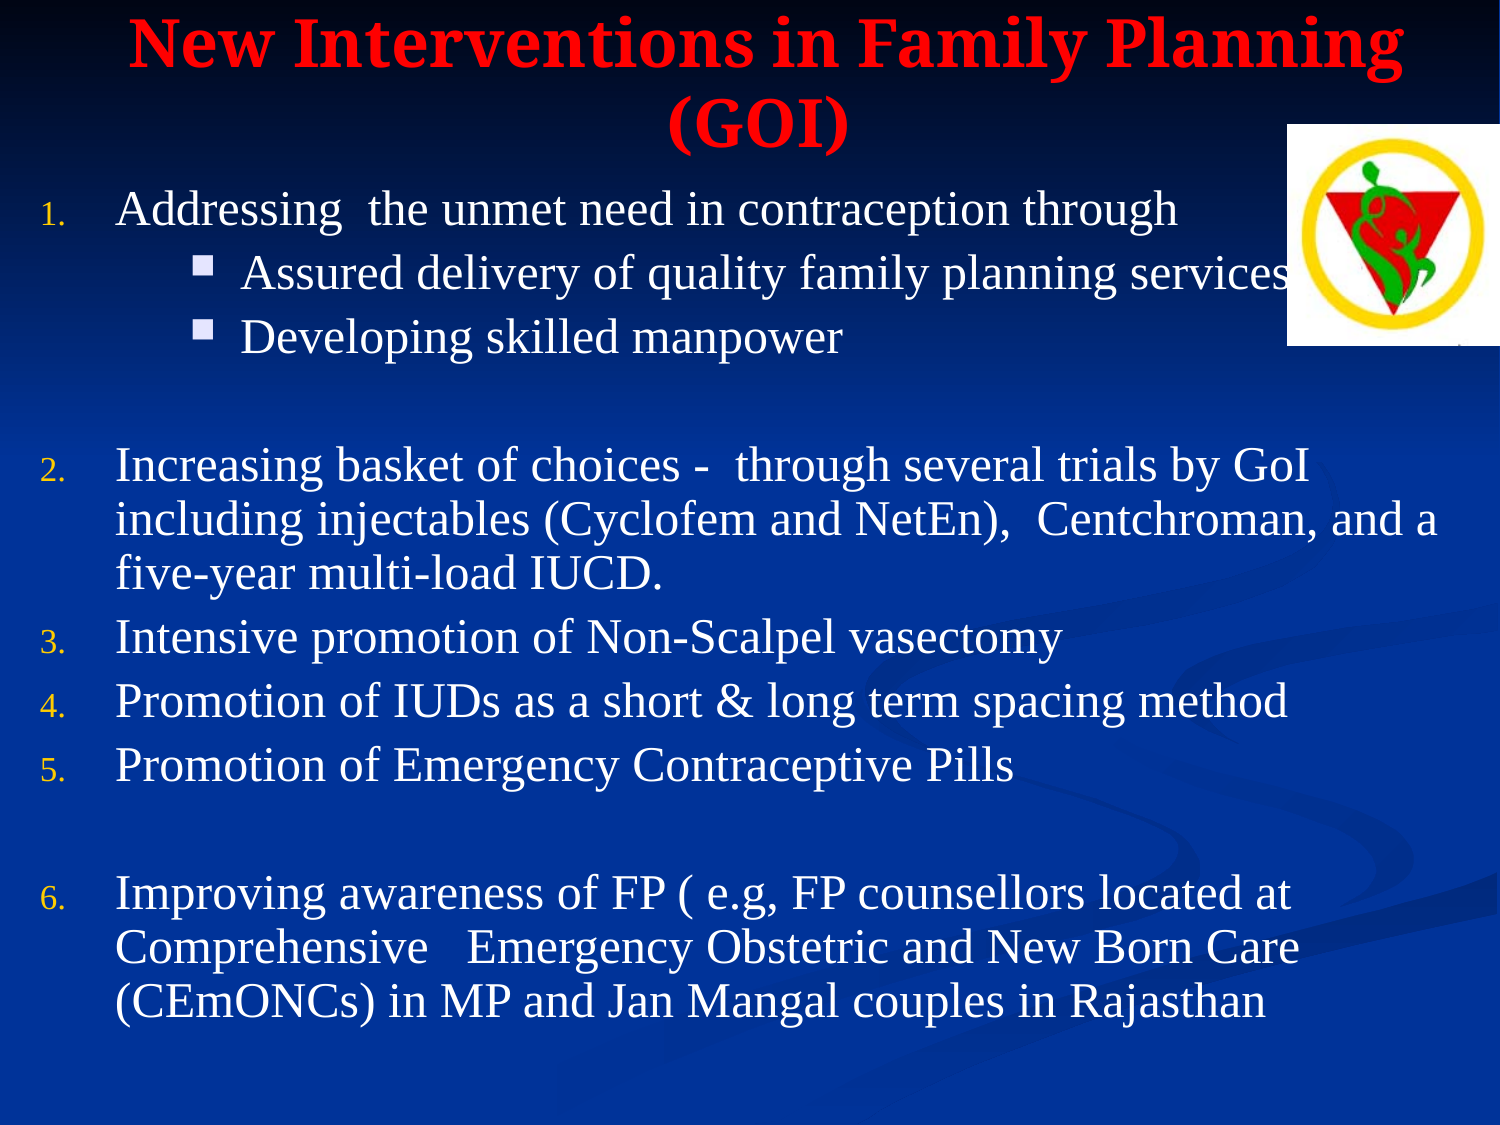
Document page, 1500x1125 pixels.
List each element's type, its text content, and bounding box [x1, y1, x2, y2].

title New Interventions in Family Planning (GOI) [68, 0, 1467, 163]
picture [1287, 124, 1500, 346]
list Addressing the unmet need in contraception through Assured delivery of quality family planning services Developing skilled manpower Increasing basket of choices - through several trials by GoI including injectables (Cyclofem and NetEn), Centchroman, and a five-year multi-load IUCD. Intensive promotion of Non-Scalpel vasectomy Promotion of IUDs as a short & long term spacing method Promotion of Emergency Contraceptive Pills Improving awareness of FP ( e.g, FP counsellors located at Comprehensive Emergency Obstetric and New Born Care (CEmONCs) in MP and Jan Mangal couples in Rajasthan [24, 174, 1464, 1101]
